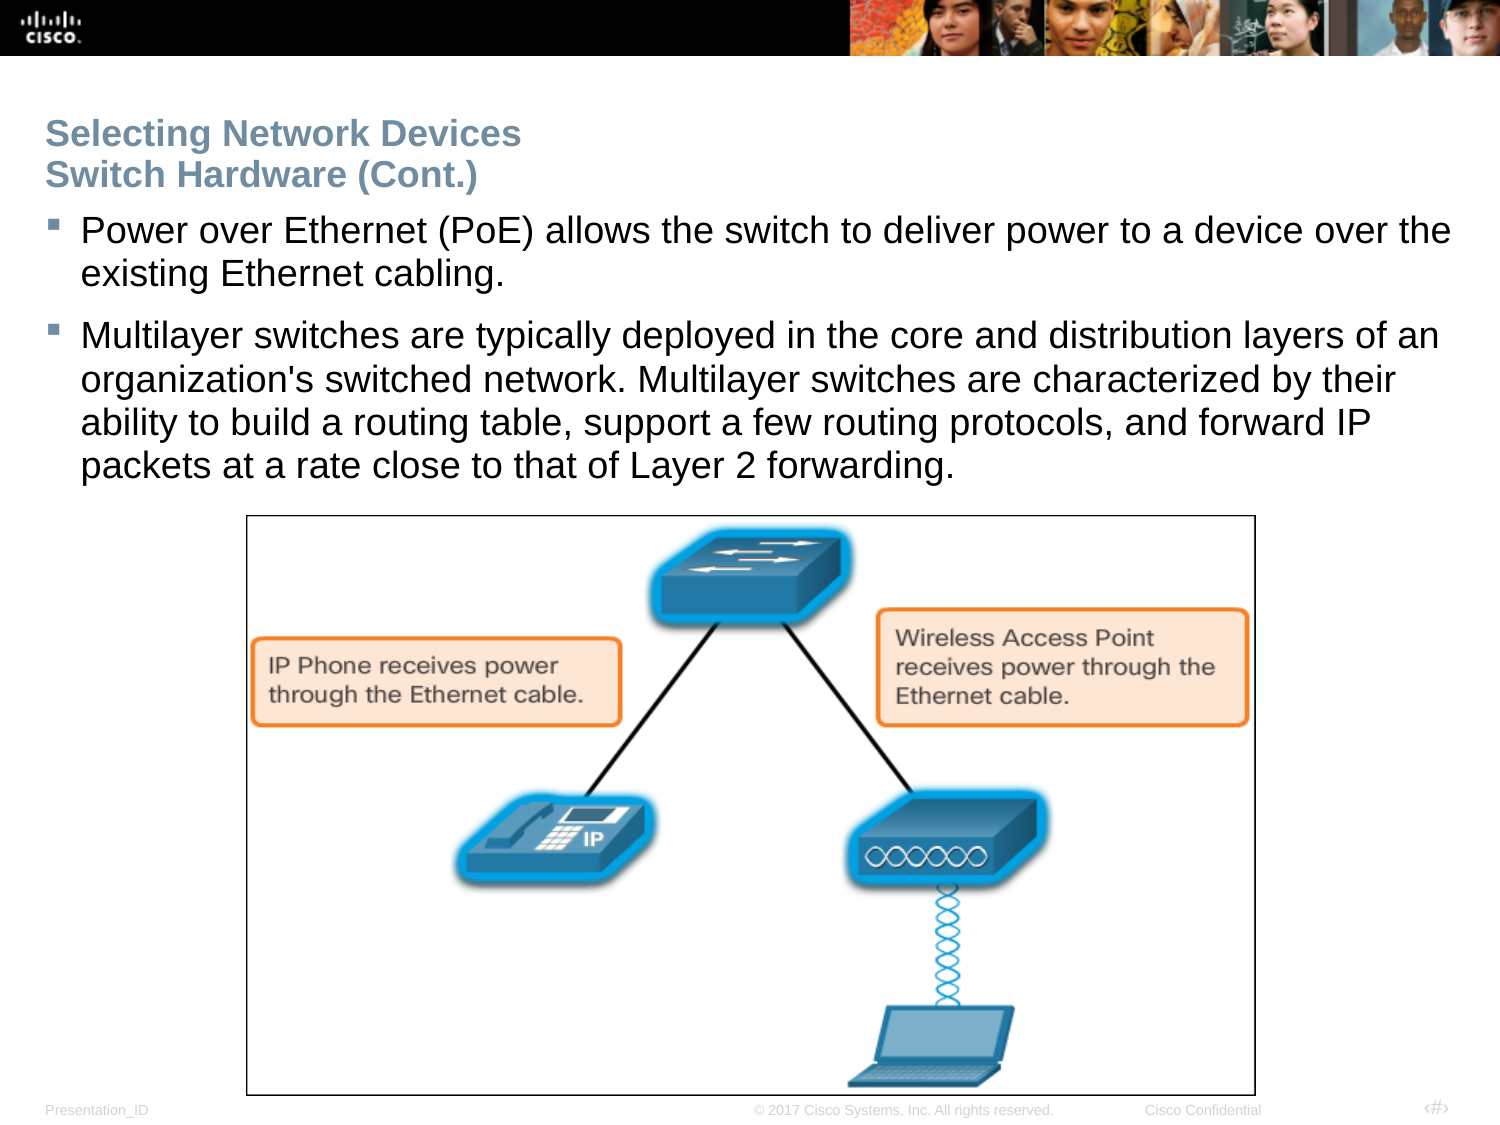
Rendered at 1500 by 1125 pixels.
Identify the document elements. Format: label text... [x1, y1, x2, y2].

list Power over Ethernet (PoE) allows the switch to deliver power to a device over the existing Ethernet cabling. Multilayer switches are typically deployed in the core and distribution layers of an organization's switched network. Multilayer switches are characterized by their ability to build a routing table, support a few routing protocols, and forward IP packets at a rate close to that of Layer 2 forwarding. [31, 202, 1471, 500]
picture [246, 515, 1257, 1096]
picture [0, 0, 1500, 56]
title Selecting Network Devices Switch Hardware (Cont.) [31, 64, 1471, 202]
